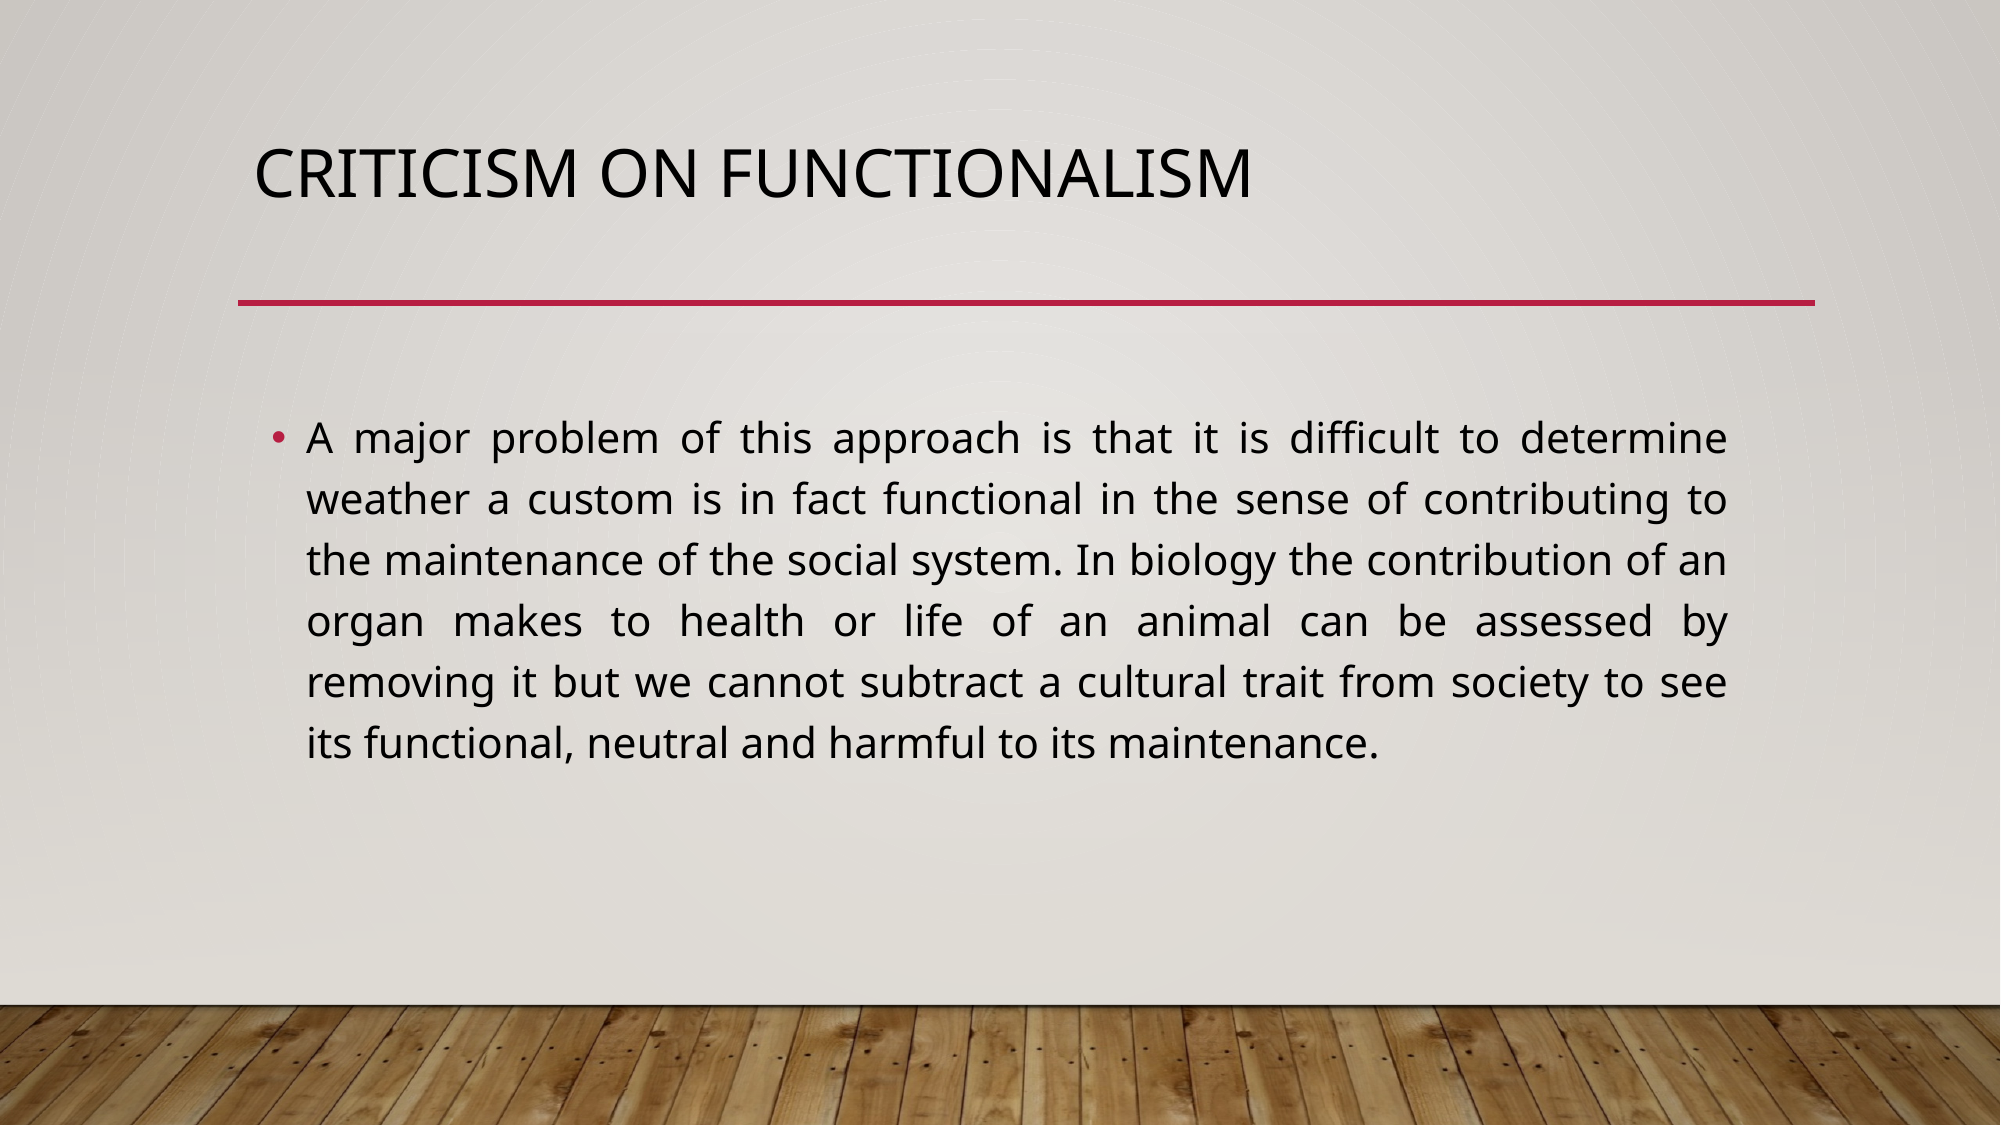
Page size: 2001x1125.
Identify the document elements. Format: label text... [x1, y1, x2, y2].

picture [0, 1005, 2000, 1125]
list A major problem of this approach is that it is difficult to determine weather a custom is in fact functional in the sense of contributing to the maintenance of the social system. In biology the contribution of an organ makes to health or life of an animal can be assessed by removing it but we cannot subtract a cultural trait from society to see its functional, neutral and harmful to its maintenance. [256, 393, 1744, 776]
title Criticism on functionalism [238, 131, 1814, 305]
